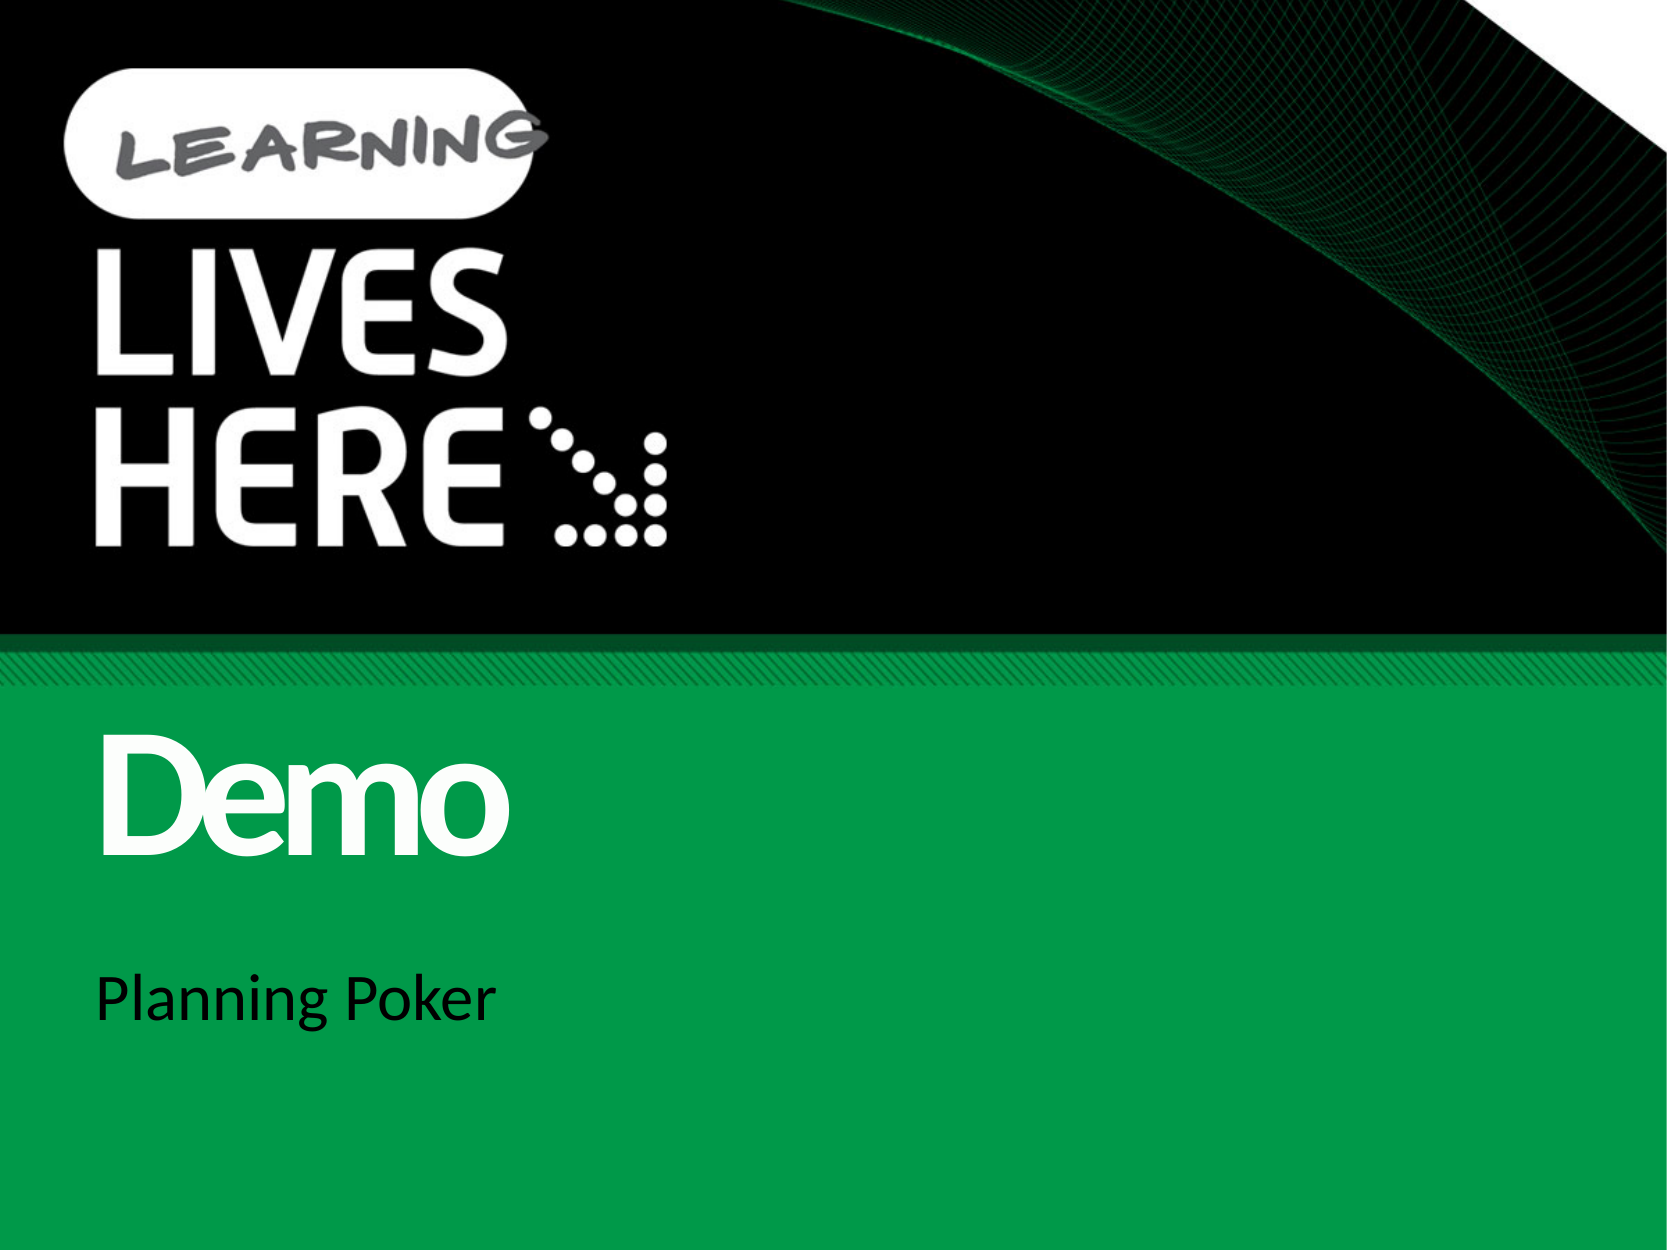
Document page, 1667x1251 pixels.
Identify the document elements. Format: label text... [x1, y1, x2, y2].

picture [0, 0, 1667, 1250]
list Demo [93, 695, 1494, 889]
subtitle Planning Poker [95, 962, 1336, 1047]
